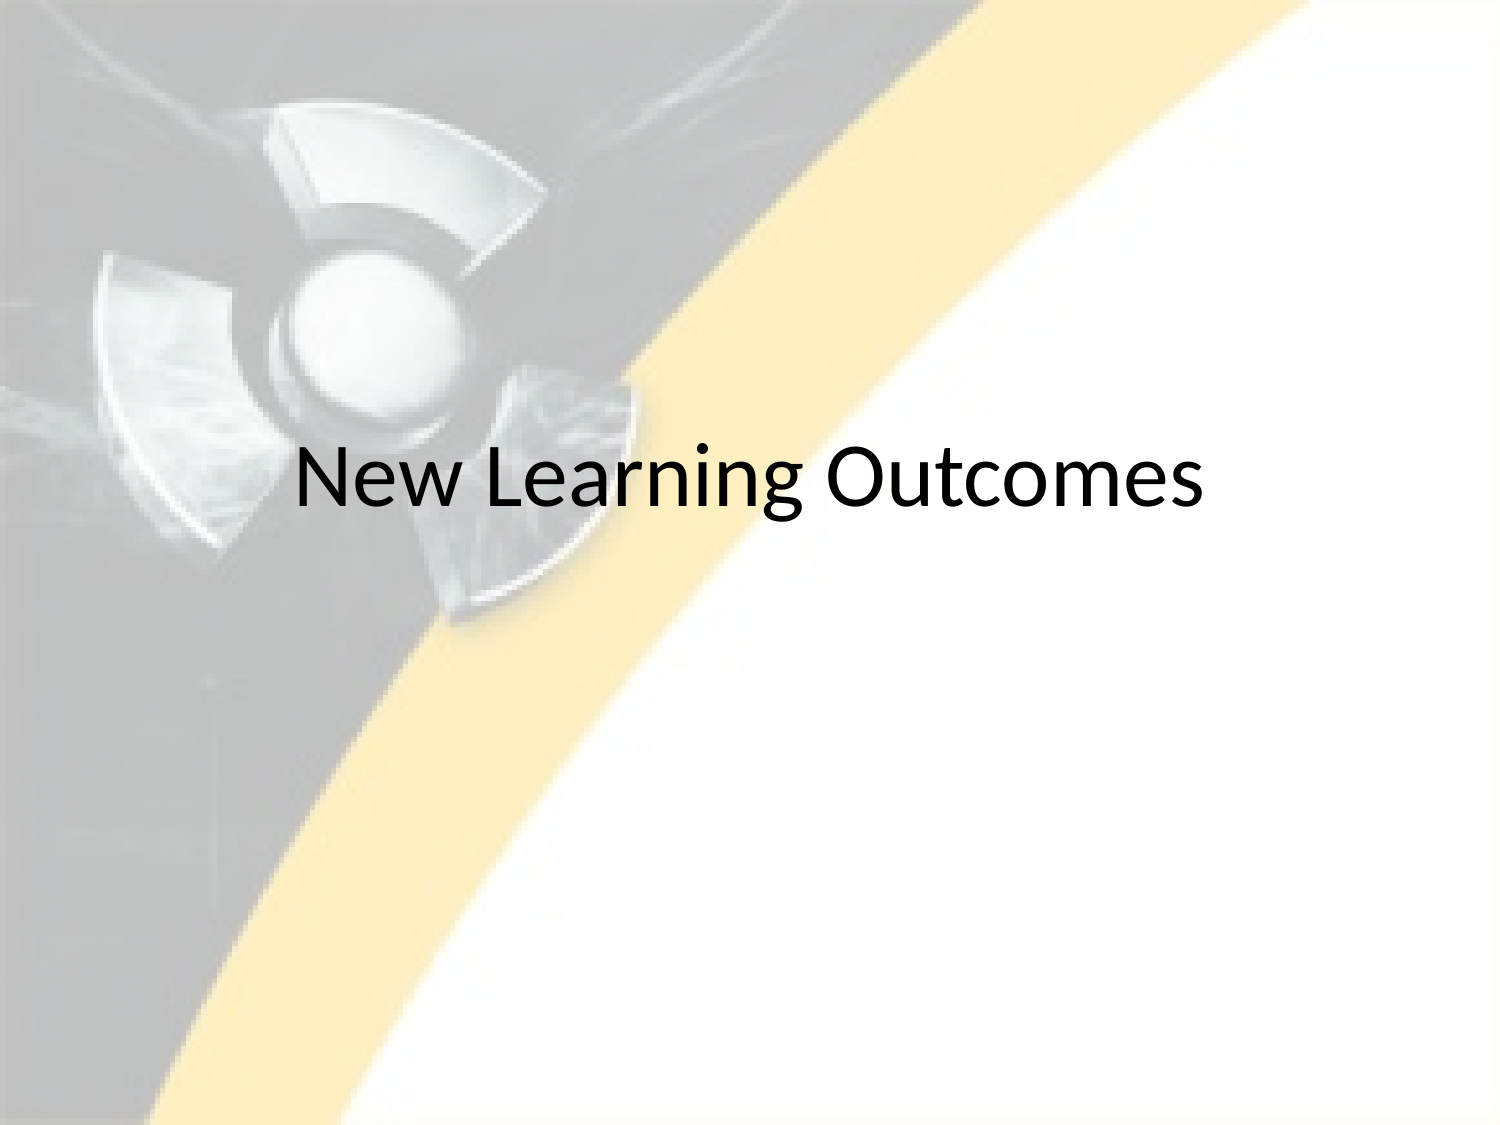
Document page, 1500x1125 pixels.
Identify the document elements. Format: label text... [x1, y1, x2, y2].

title New Learning Outcomes [112, 349, 1388, 591]
